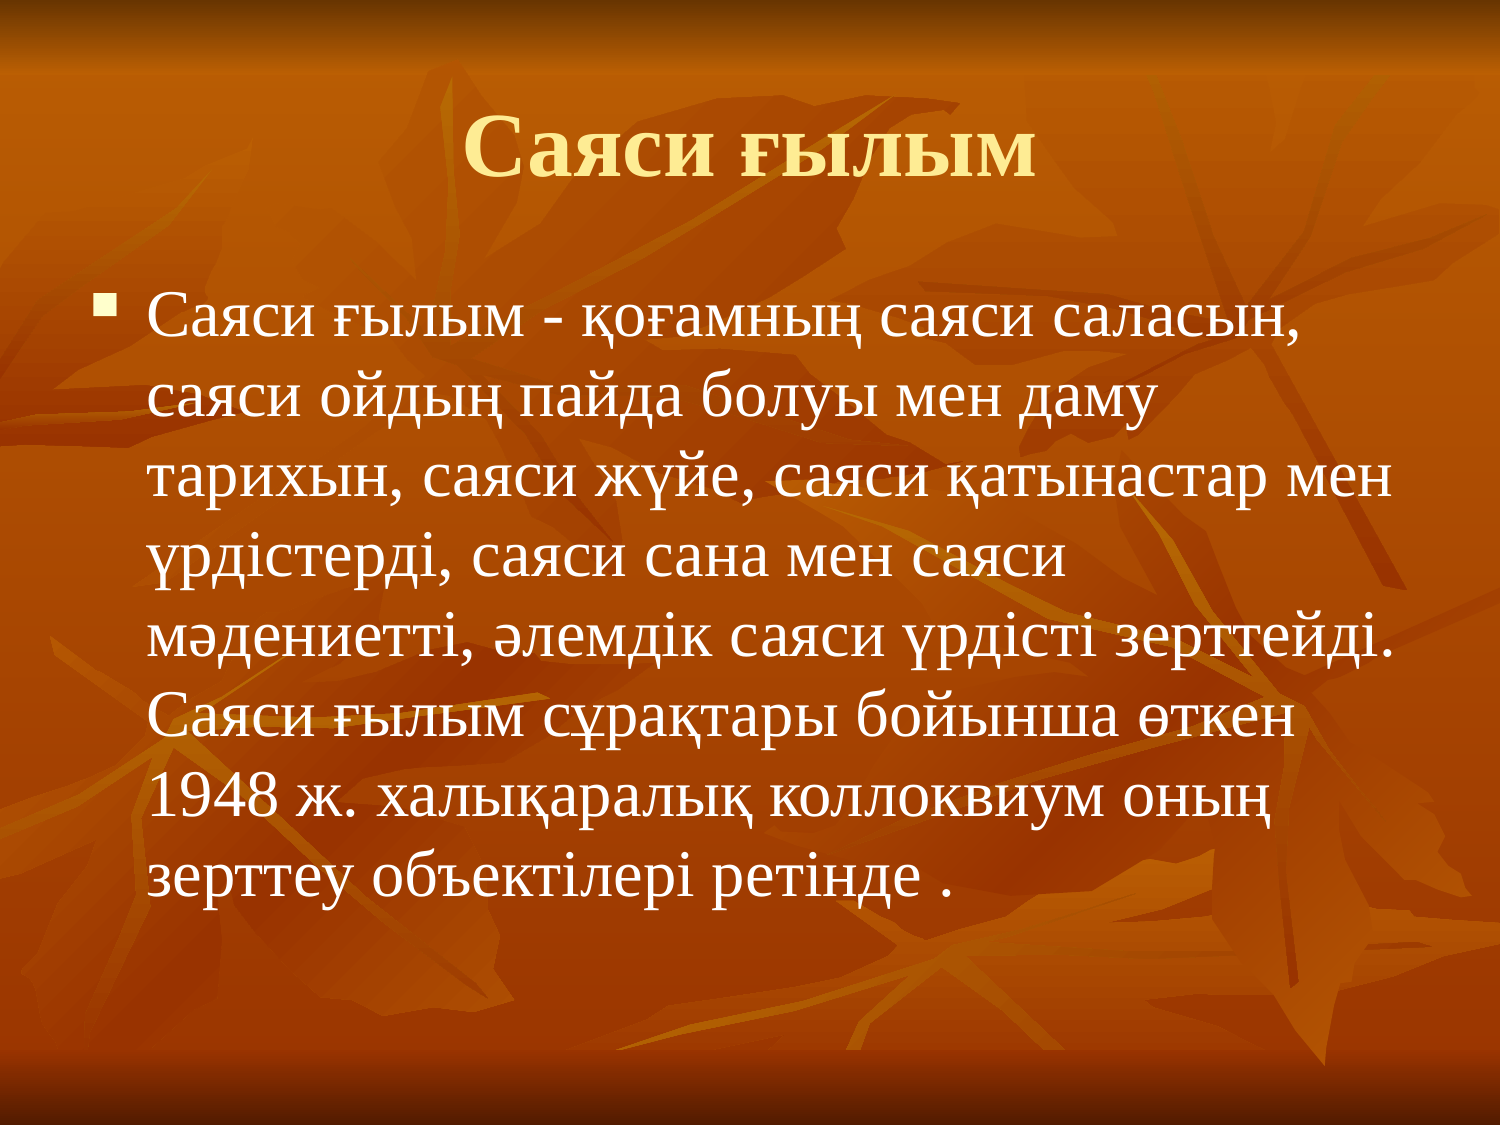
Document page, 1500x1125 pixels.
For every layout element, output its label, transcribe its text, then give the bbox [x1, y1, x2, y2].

list Саяси ғылым - қоғамның саяси саласын, саяси ойдың пайда болуы мен даму тарихын, саяси жүйе, саяси қатынастар мен үрдістерді, саяси сана мен саяси мәдениетті, әлемдік саяси үрдісті зерттейді. Саяси ғылым сұрақтары бойынша өткен 1948 ж. халықаралық коллоквиум оның зерттеу объектілері ретінде . [74, 262, 1426, 1006]
title Саяси ғылым [74, 45, 1426, 234]
